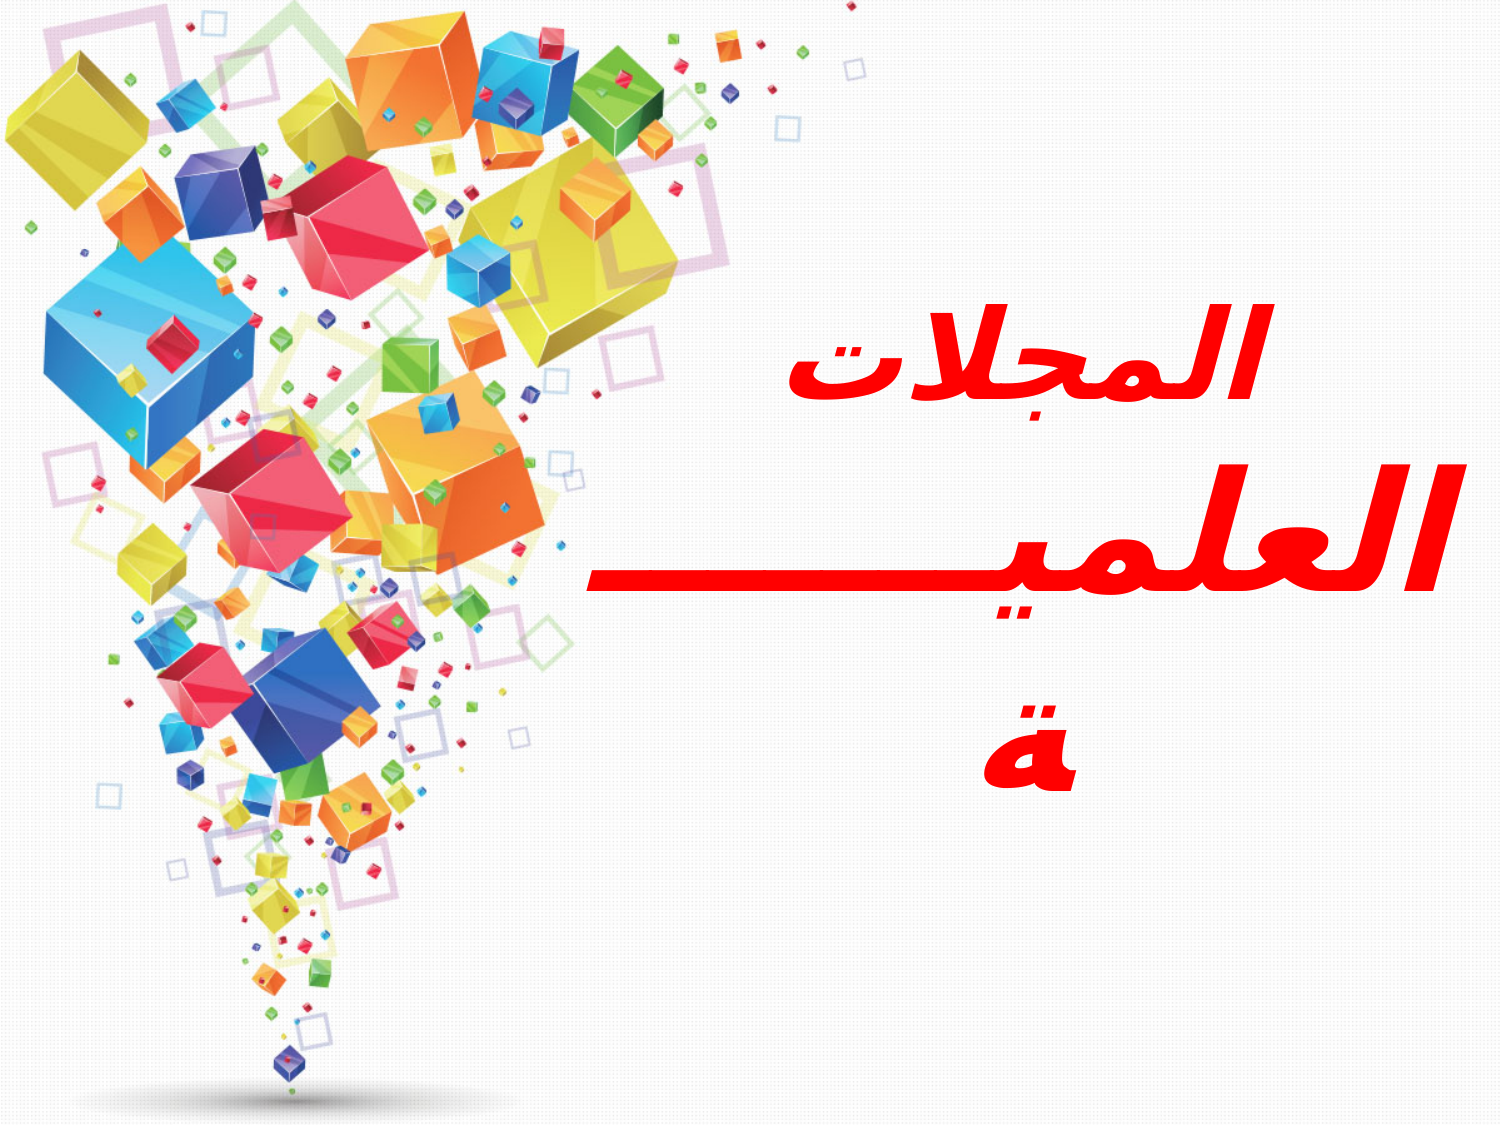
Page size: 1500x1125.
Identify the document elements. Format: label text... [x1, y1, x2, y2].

picture [0, 0, 1500, 1125]
text_box المجلات العلميـــــــة [537, 462, 1500, 638]
